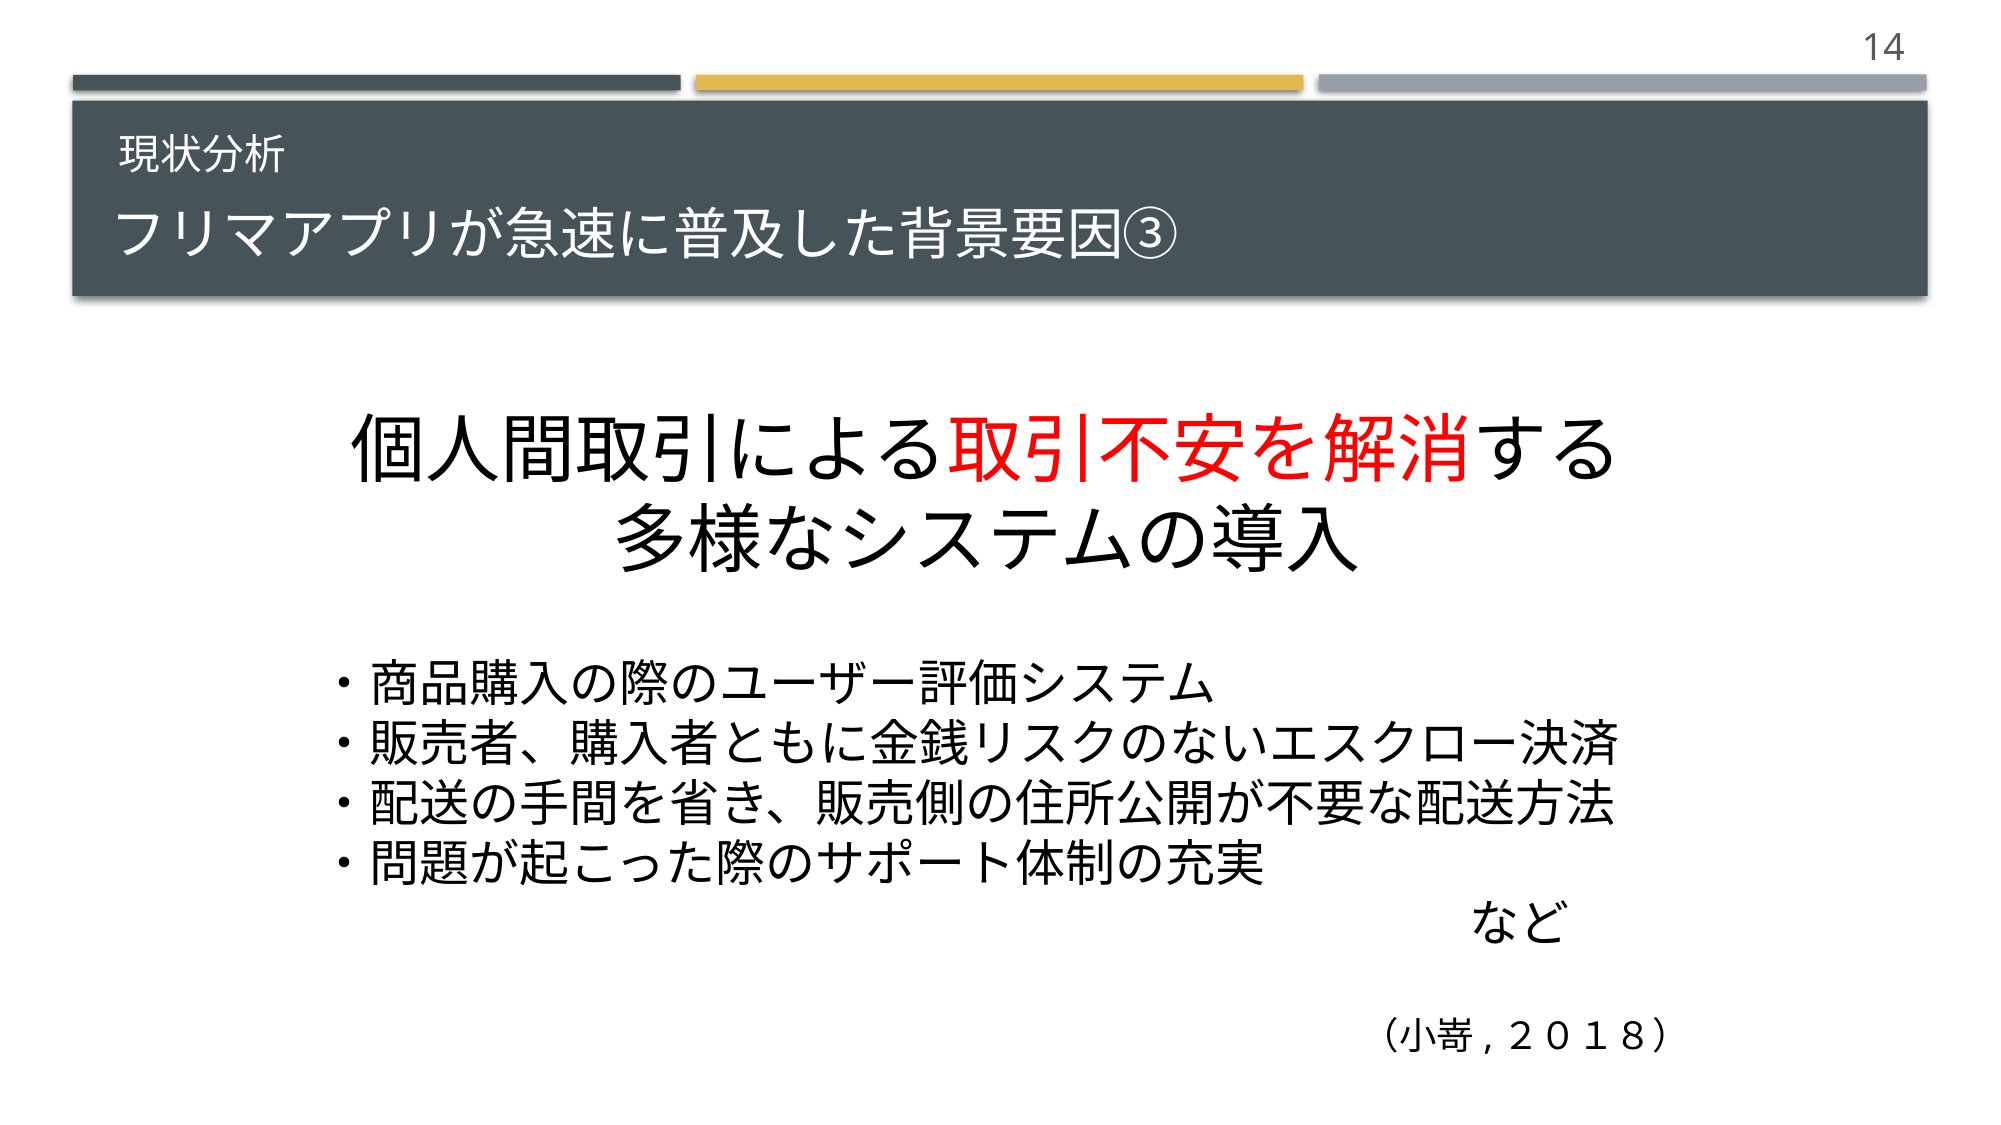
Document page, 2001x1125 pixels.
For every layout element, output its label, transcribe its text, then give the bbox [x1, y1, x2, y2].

slide_number 14 [1747, 19, 1920, 79]
text_box 現状分析 [103, 120, 522, 185]
text_box （小嵜,２０１８） [1300, 1004, 1751, 1065]
title フリマアプリが急速に普及した背景要因③ [95, 185, 1353, 274]
text_box 個人間取引による取引不安を解消する 多様なシステムの導入 ・商品購入の際のユーザー評価システム ・販売者、購入者ともに金銭リスクのないエスクロー決済 ・配送の手間を省き、販売側の住所公開が不要な配送方法 ・問題が起こった際のサポート体制の充実 など [104, 394, 1869, 1004]
